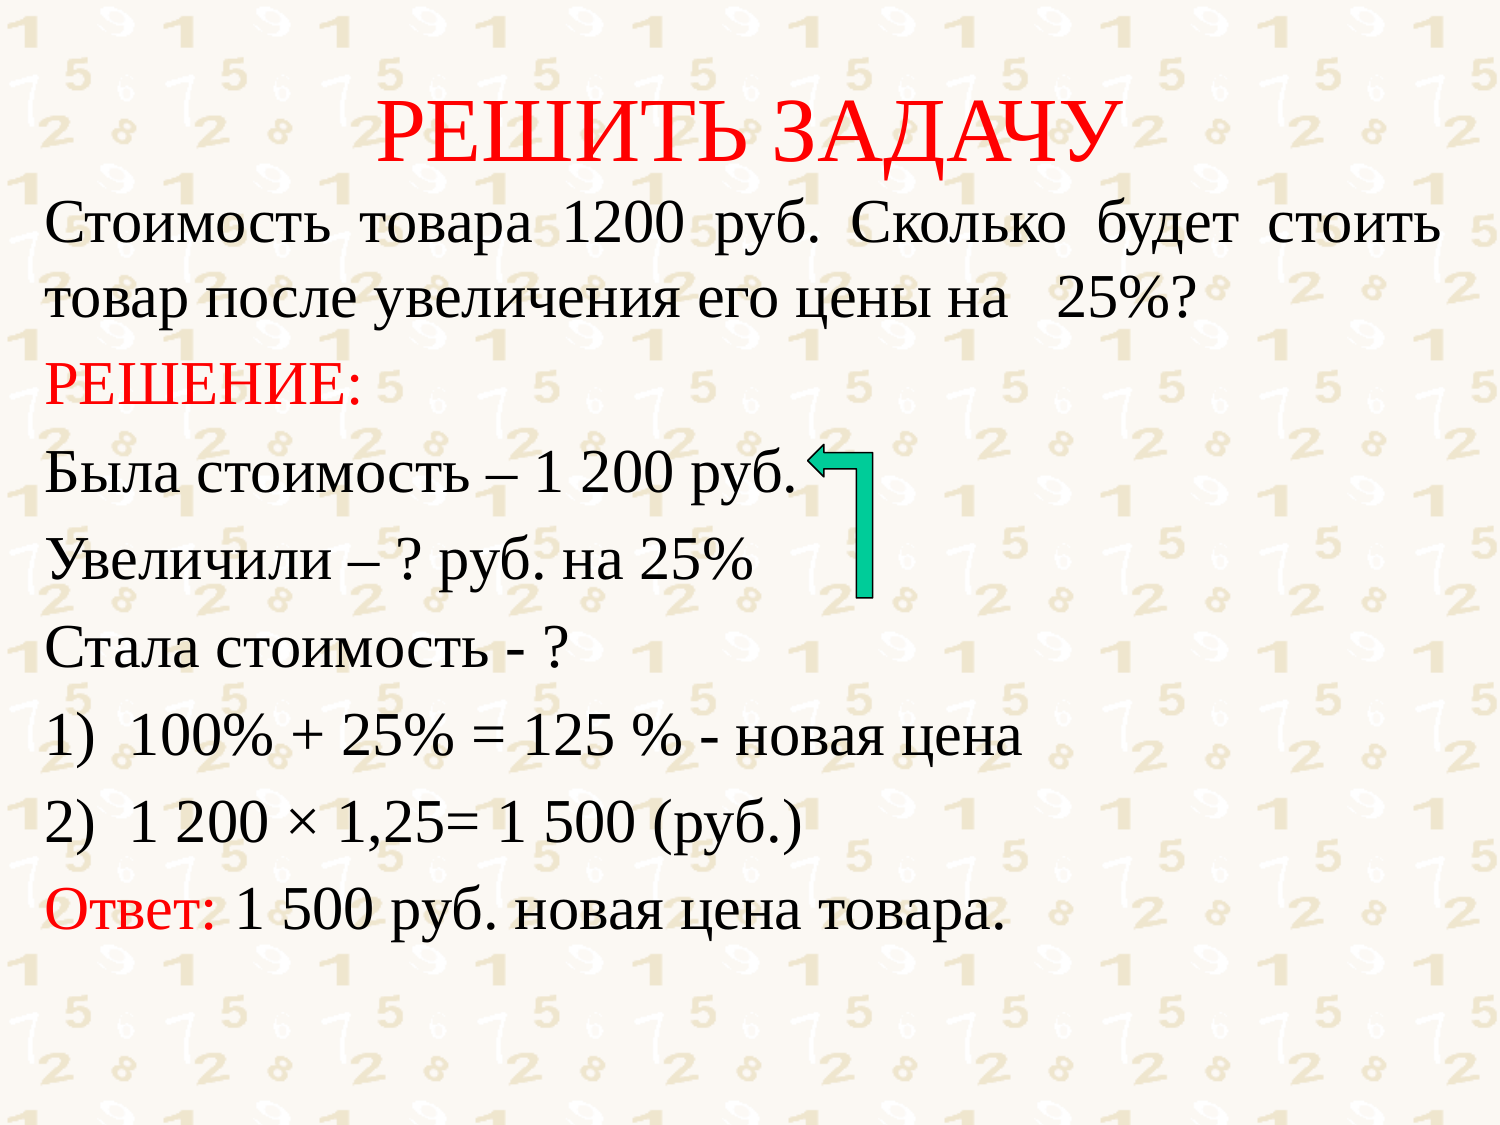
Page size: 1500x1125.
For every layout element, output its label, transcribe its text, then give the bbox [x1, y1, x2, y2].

text_box [807, 444, 873, 598]
picture [0, 0, 1500, 1125]
list Стоимость товара 1200 руб. Сколько будет стоить товар после увеличения его цены на 25%? РЕШЕНИЕ: Была стоимость – 1 200 руб. Увеличили – ? руб. на 25% Стала стоимость - ? 100% + 25% = 125 % - новая цена 1 200 × 1,25= 1 500 (руб.) Ответ: 1 500 руб. новая цена товара. [29, 172, 1459, 848]
title РЕШИТЬ ЗАДАЧУ [112, 30, 1388, 172]
